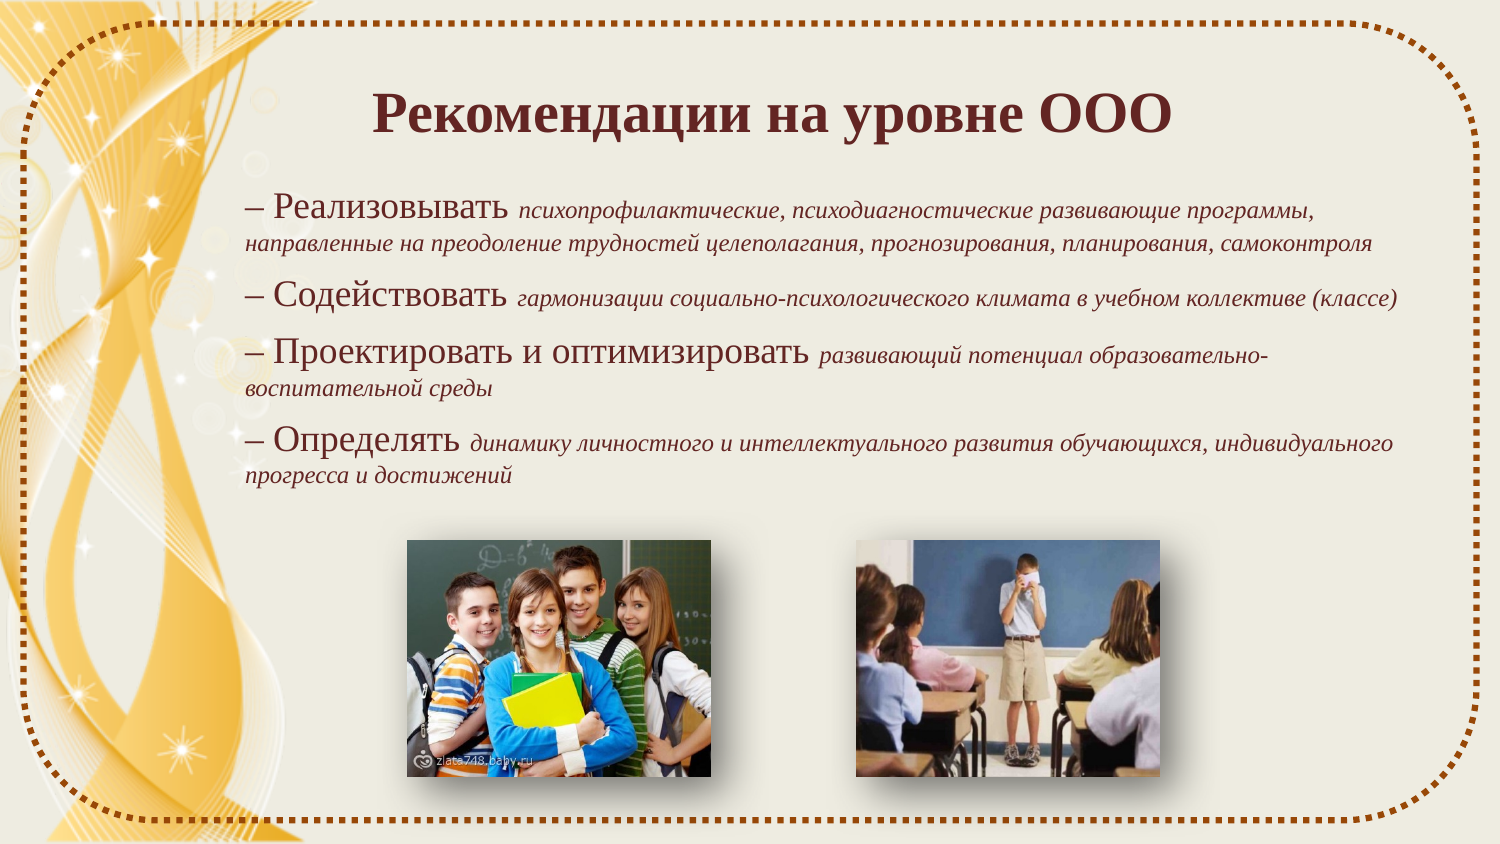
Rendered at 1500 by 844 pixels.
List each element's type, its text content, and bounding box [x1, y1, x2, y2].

picture [856, 540, 1160, 778]
title Рекомендации на уровне ООО [265, 45, 1282, 173]
text_box – Реализовывать психопрофилактические, психодиагностические развивающие программы, направленные на преодоление трудностей целеполагания, прогнозирования, планирования, самоконтроля – Содействовать гармонизации социально-психологического климата в учебном коллективе (классе) – Проектировать и оптимизировать развивающий потенциал образовательно-воспитательной среды – Определять динамику личностного и интеллектуального развития обучающихся, индивидуального прогресса и достижений [230, 173, 1424, 496]
picture [0, 0, 320, 844]
picture [407, 540, 711, 778]
